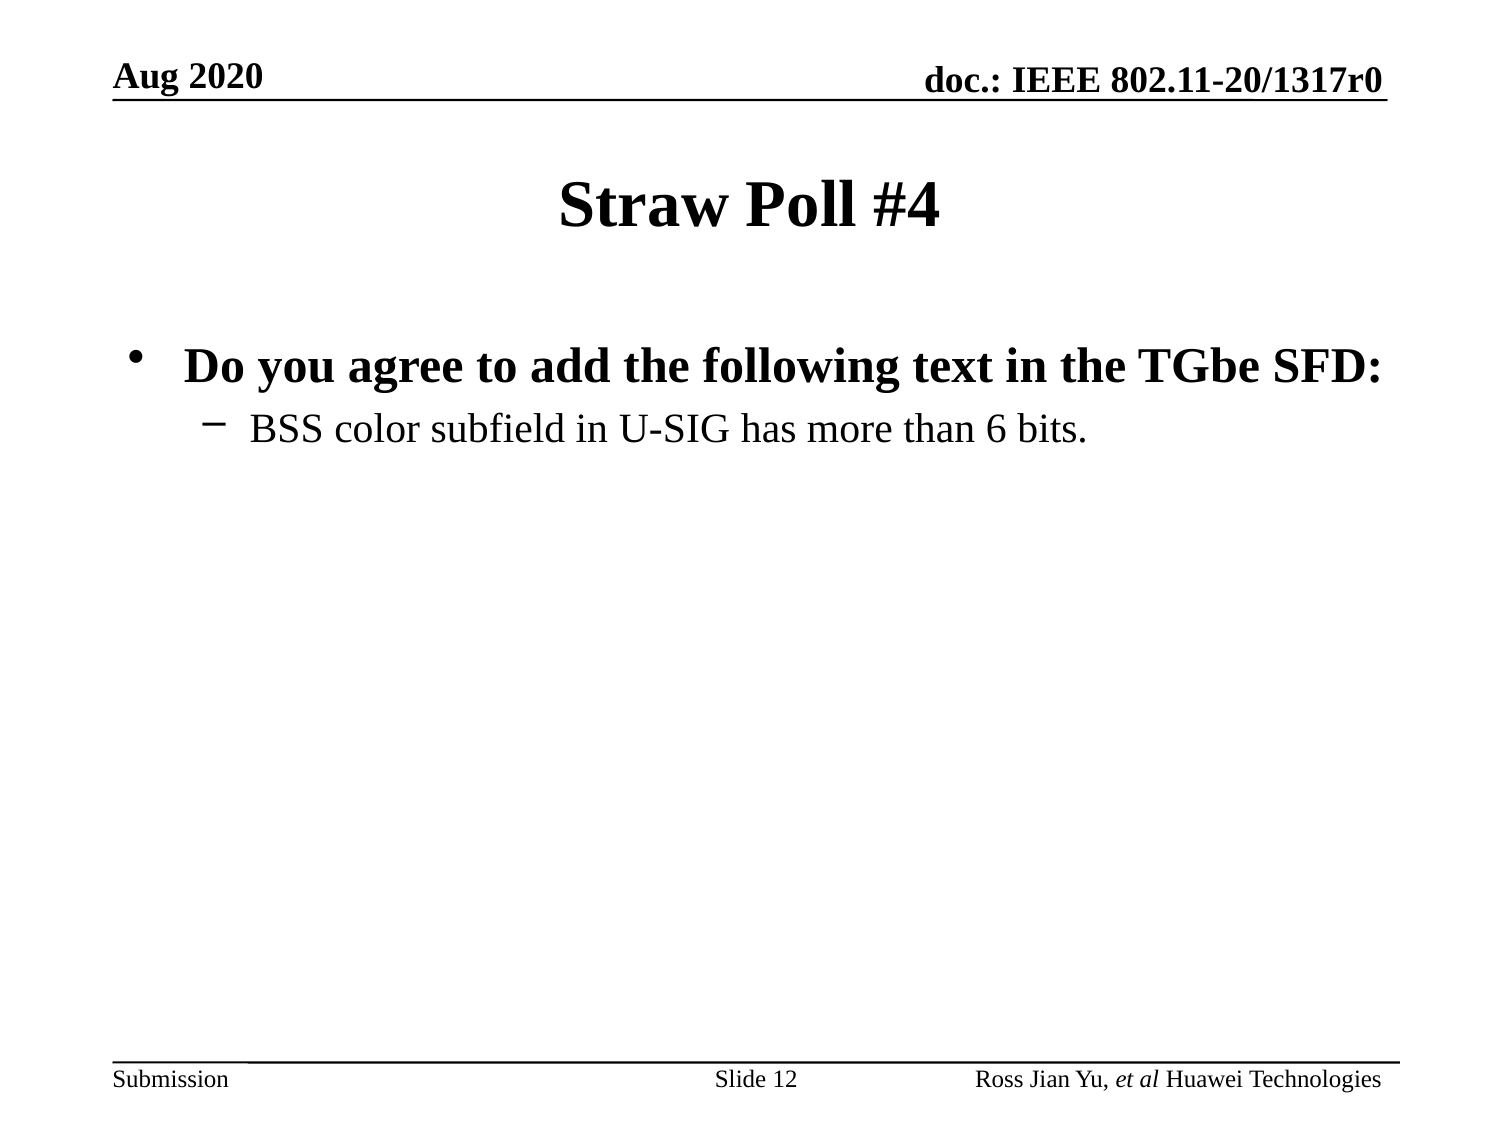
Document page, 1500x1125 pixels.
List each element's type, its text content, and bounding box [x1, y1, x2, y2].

list Do you agree to add the following text in the TGbe SFD: BSS color subfield in U-SIG has more than 6 bits. [112, 324, 1451, 1001]
title Straw Poll #4 [112, 112, 1388, 288]
slide_number Slide 12 [712, 1061, 800, 1093]
